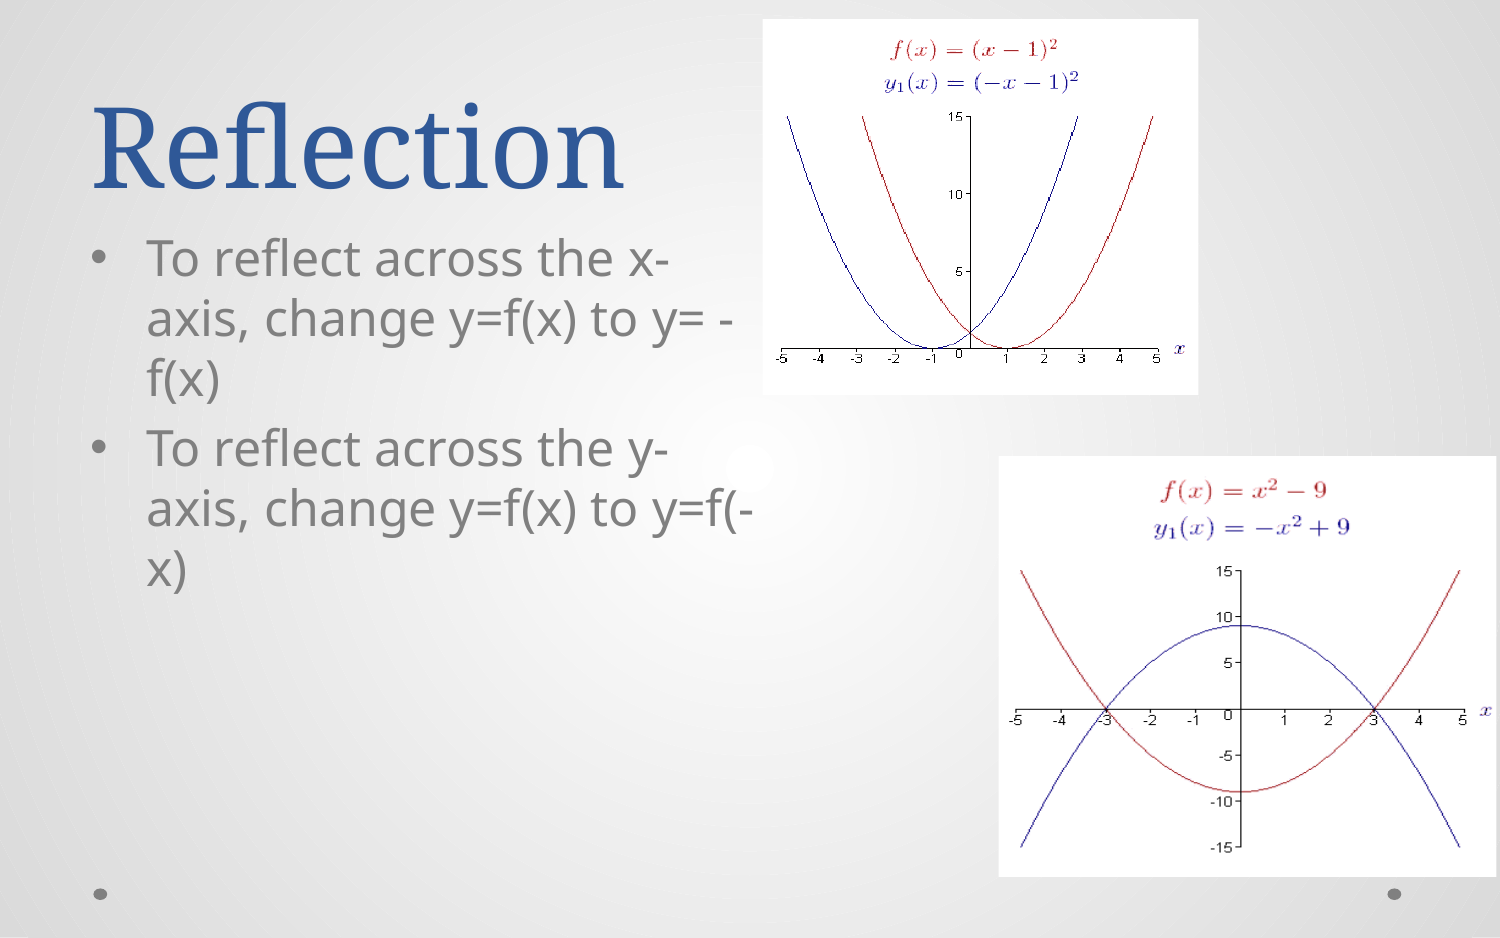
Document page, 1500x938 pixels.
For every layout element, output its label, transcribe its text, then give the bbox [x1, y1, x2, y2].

title Reflection [75, 0, 1425, 219]
picture [998, 455, 1497, 877]
list To reflect across the x-axis, change y=f(x) to y= -f(x) To reflect across the y-axis, change y=f(x) to y=f(-x) [75, 218, 775, 865]
picture [762, 19, 1199, 395]
